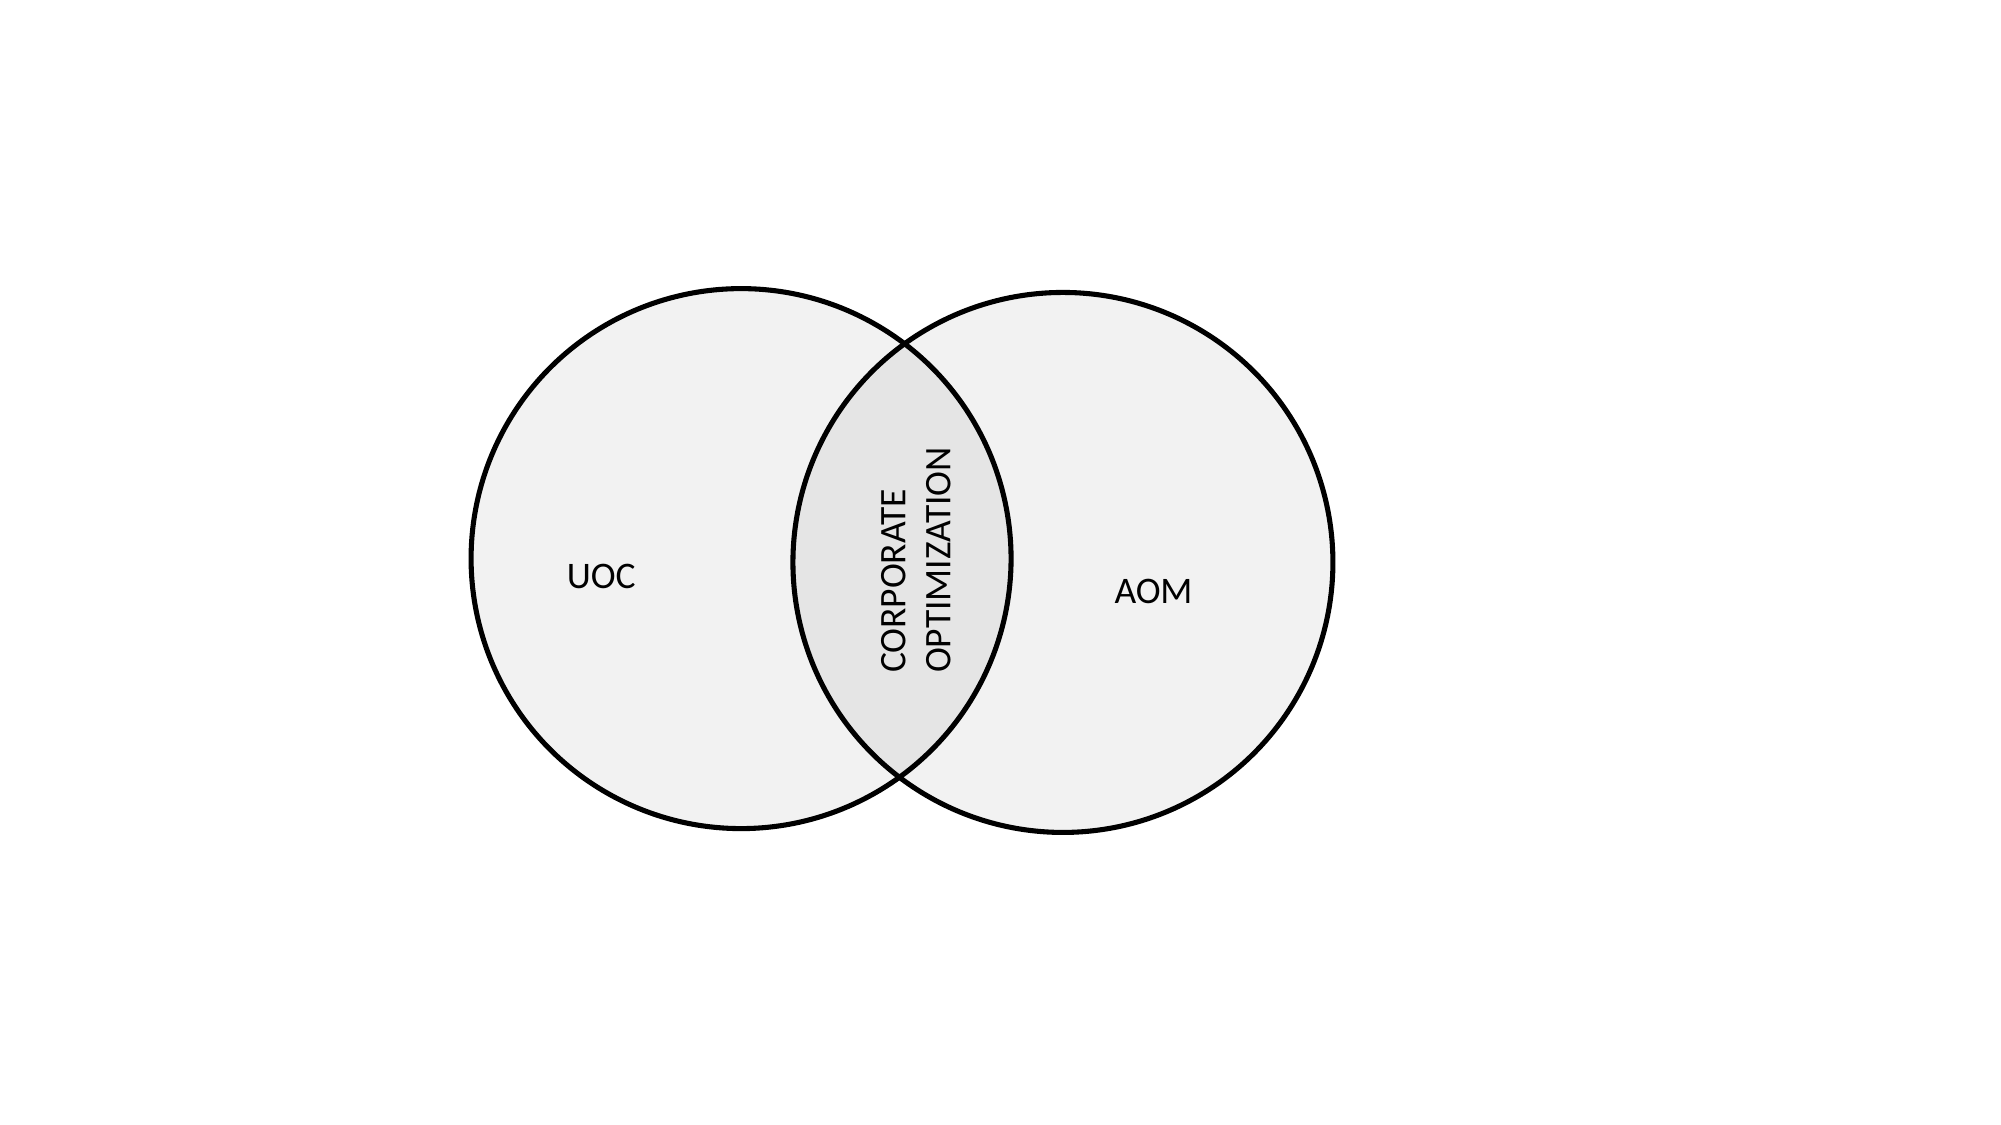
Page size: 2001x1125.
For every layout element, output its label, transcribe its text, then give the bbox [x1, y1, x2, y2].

text_box AOM [1099, 558, 1499, 619]
text_box [470, 287, 899, 830]
text_box [791, 291, 1334, 834]
text_box CORPORATE OPTIMIZATION [860, 288, 966, 688]
text_box UOC [552, 543, 772, 604]
